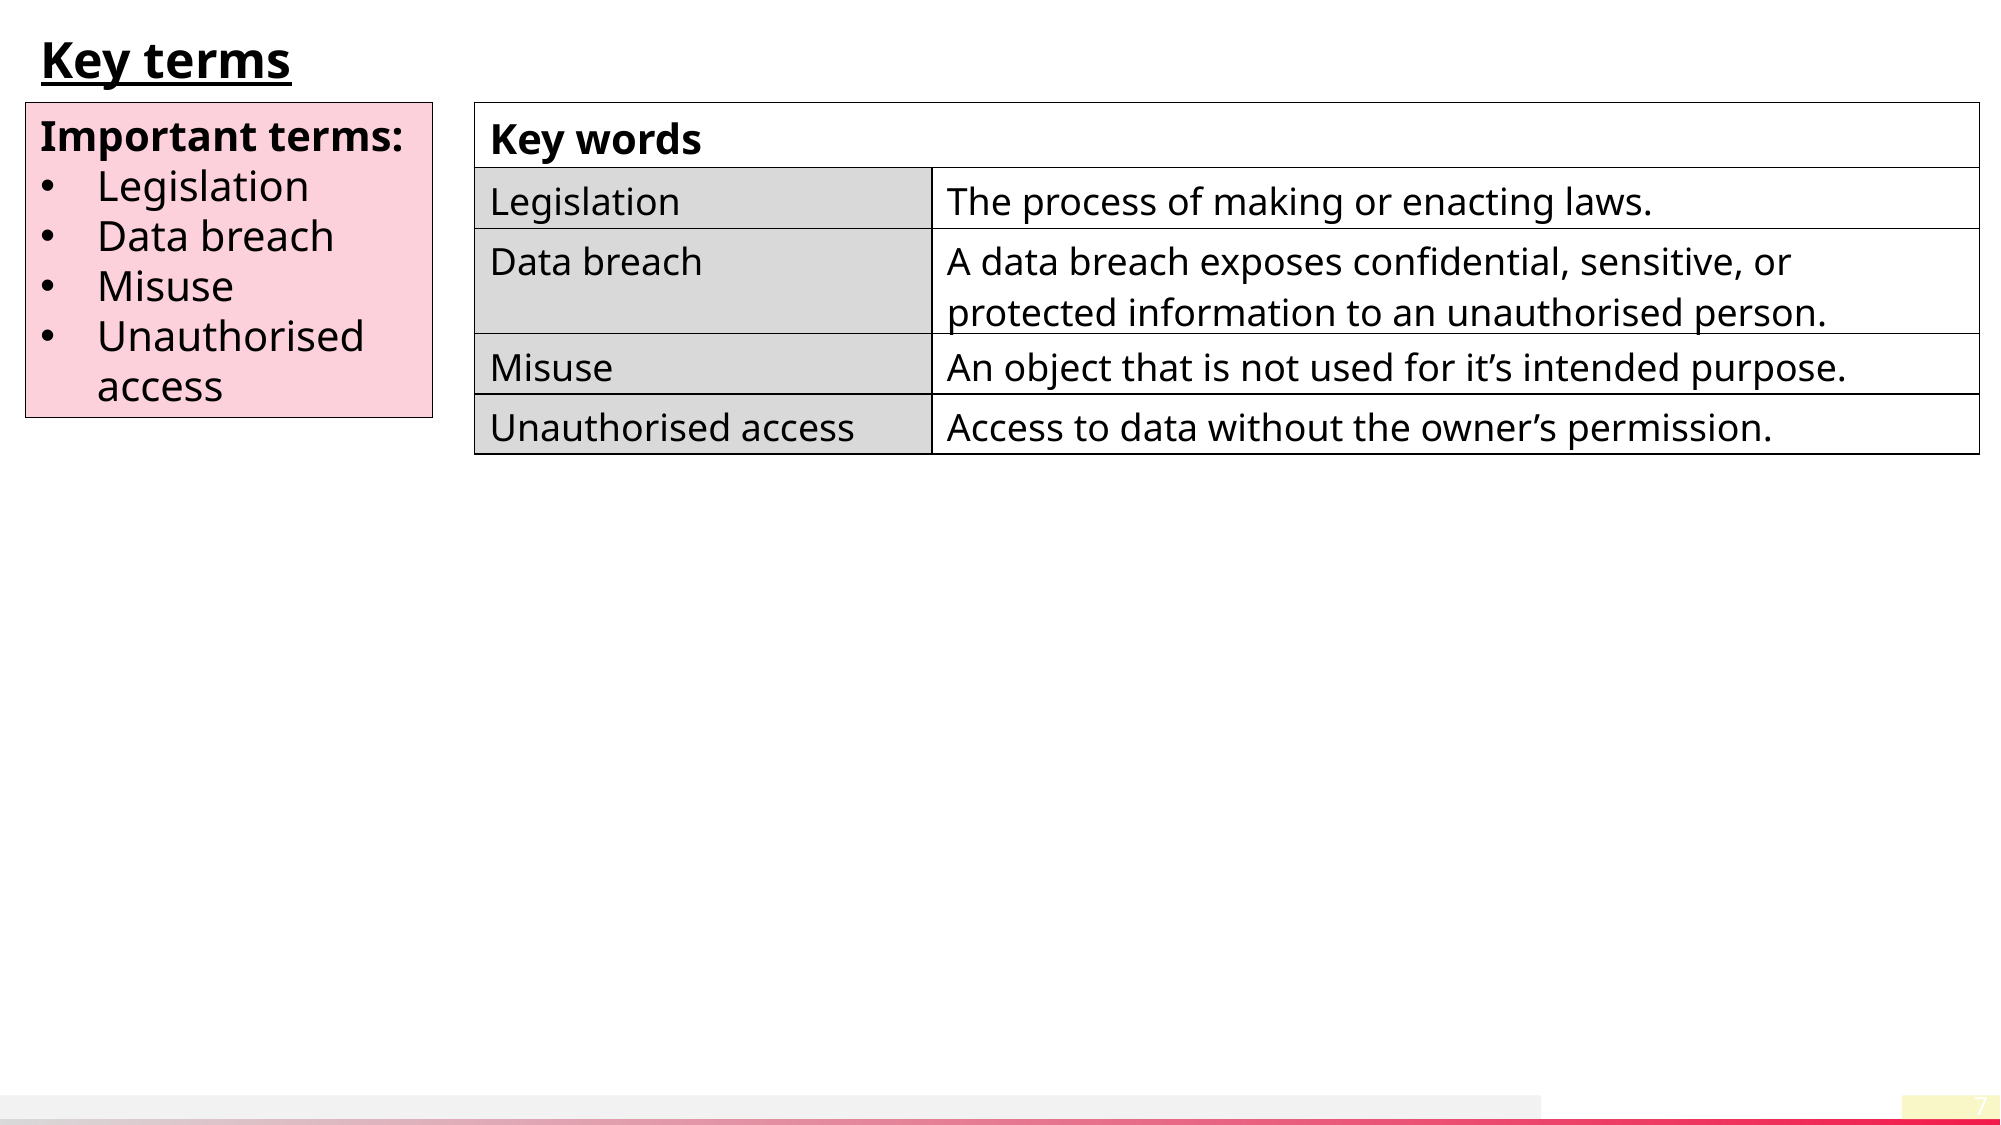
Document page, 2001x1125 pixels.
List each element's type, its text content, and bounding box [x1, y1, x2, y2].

table_cell Legislation [475, 168, 931, 228]
table_cell Data breach [475, 229, 931, 333]
table_cell A data breach exposes confidential, sensitive, or protected information to an unauthorised person. [933, 229, 1979, 333]
slide_number 7 [1901, 1095, 2000, 1120]
table_header Key words [475, 103, 1979, 167]
table_cell An object that is not used for it’s intended purpose. [933, 334, 1979, 393]
table_cell The process of making or enacting laws. [933, 168, 1979, 228]
table_cell Misuse [475, 334, 931, 393]
text_box Key terms [25, 21, 861, 96]
text_box Important terms: Legislation Data breach Misuse Unauthorised access [25, 102, 433, 418]
table_cell Access to data without the owner’s permission. [933, 395, 1979, 453]
table_cell Unauthorised access [475, 395, 931, 453]
